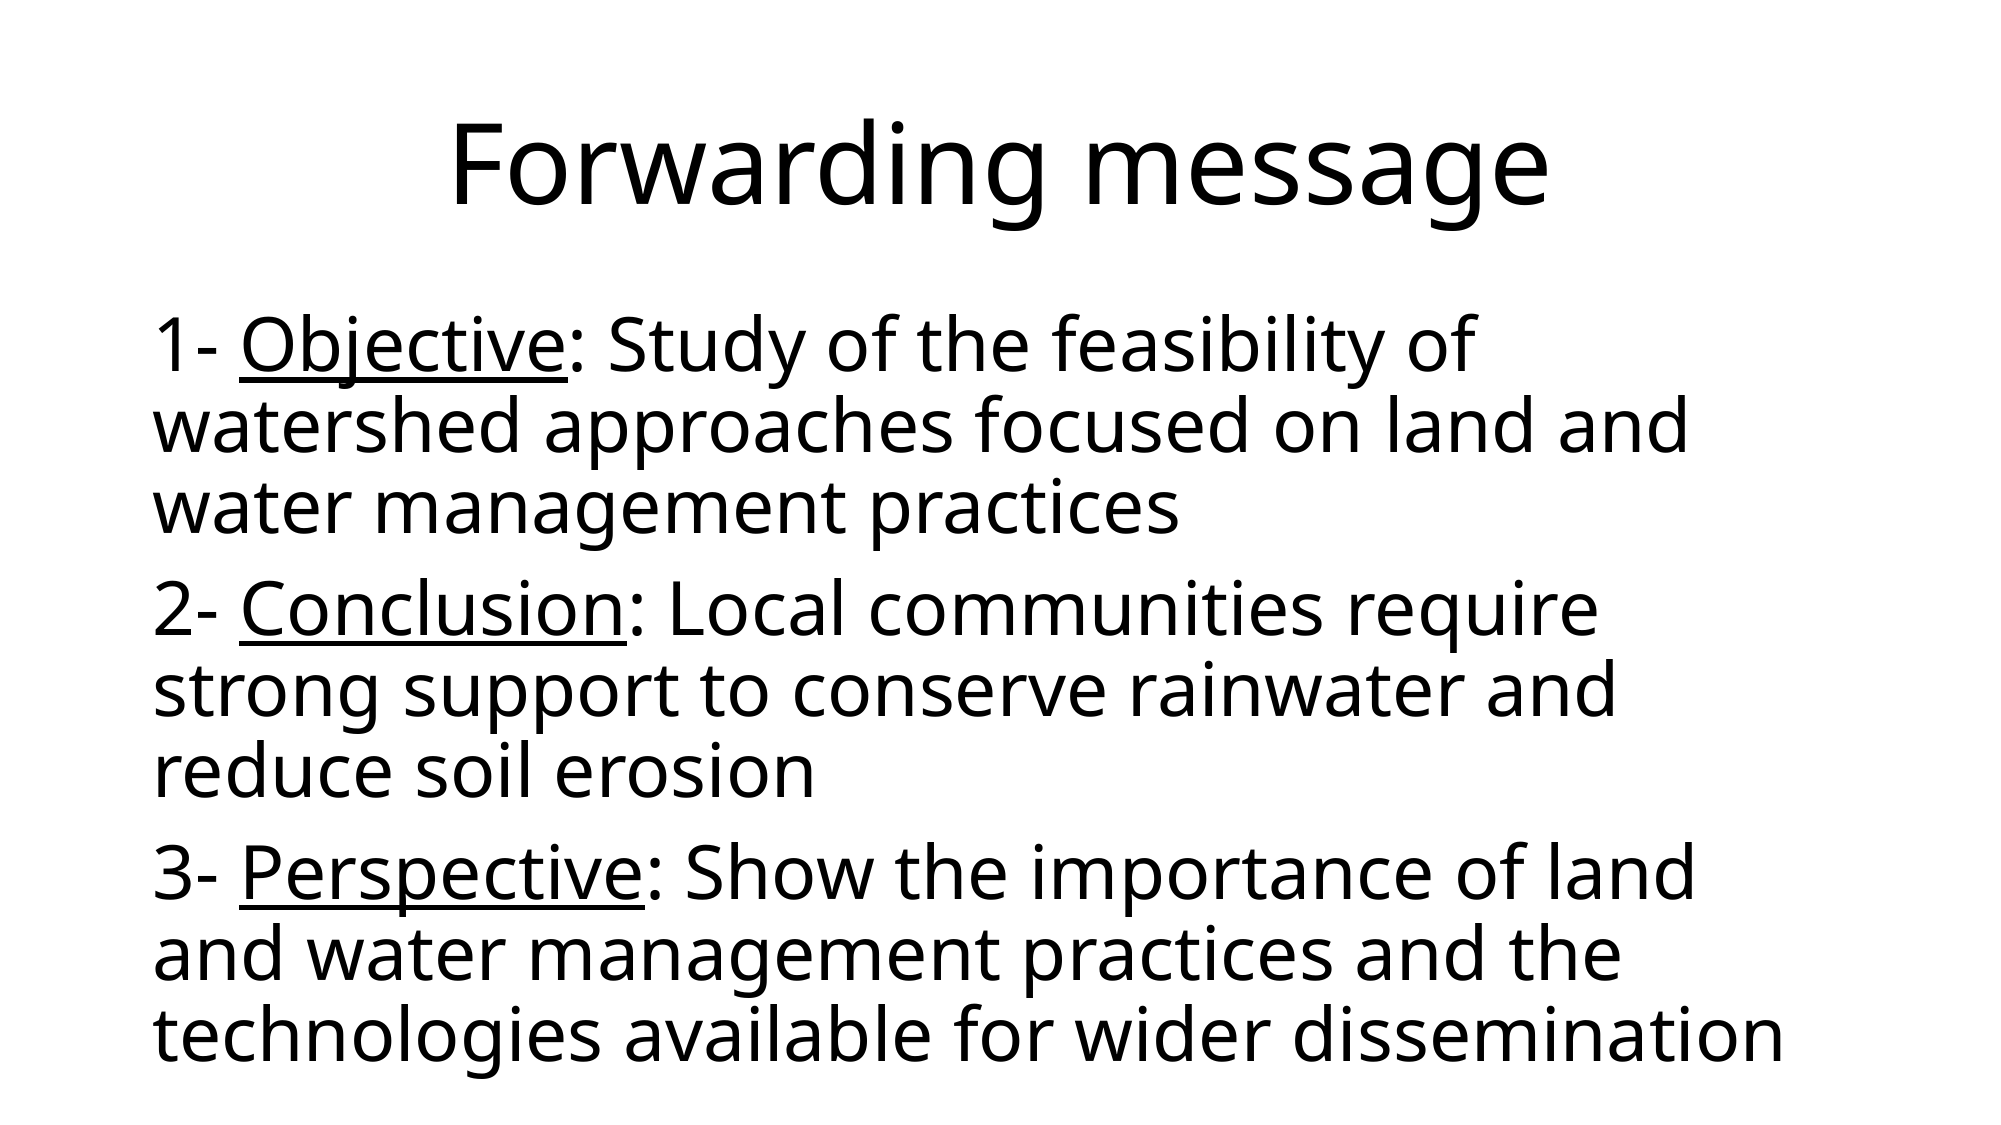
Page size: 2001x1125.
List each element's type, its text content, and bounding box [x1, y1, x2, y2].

list 1- Objective: Study of the feasibility of watershed approaches focused on land and water management practices 2- Conclusion: Local communities require strong support to conserve rainwater and reduce soil erosion 3- Perspective: Show the importance of land and water management practices and the technologies available for wider dissemination [137, 299, 1863, 1014]
title Forwarding message [137, 59, 1863, 278]
